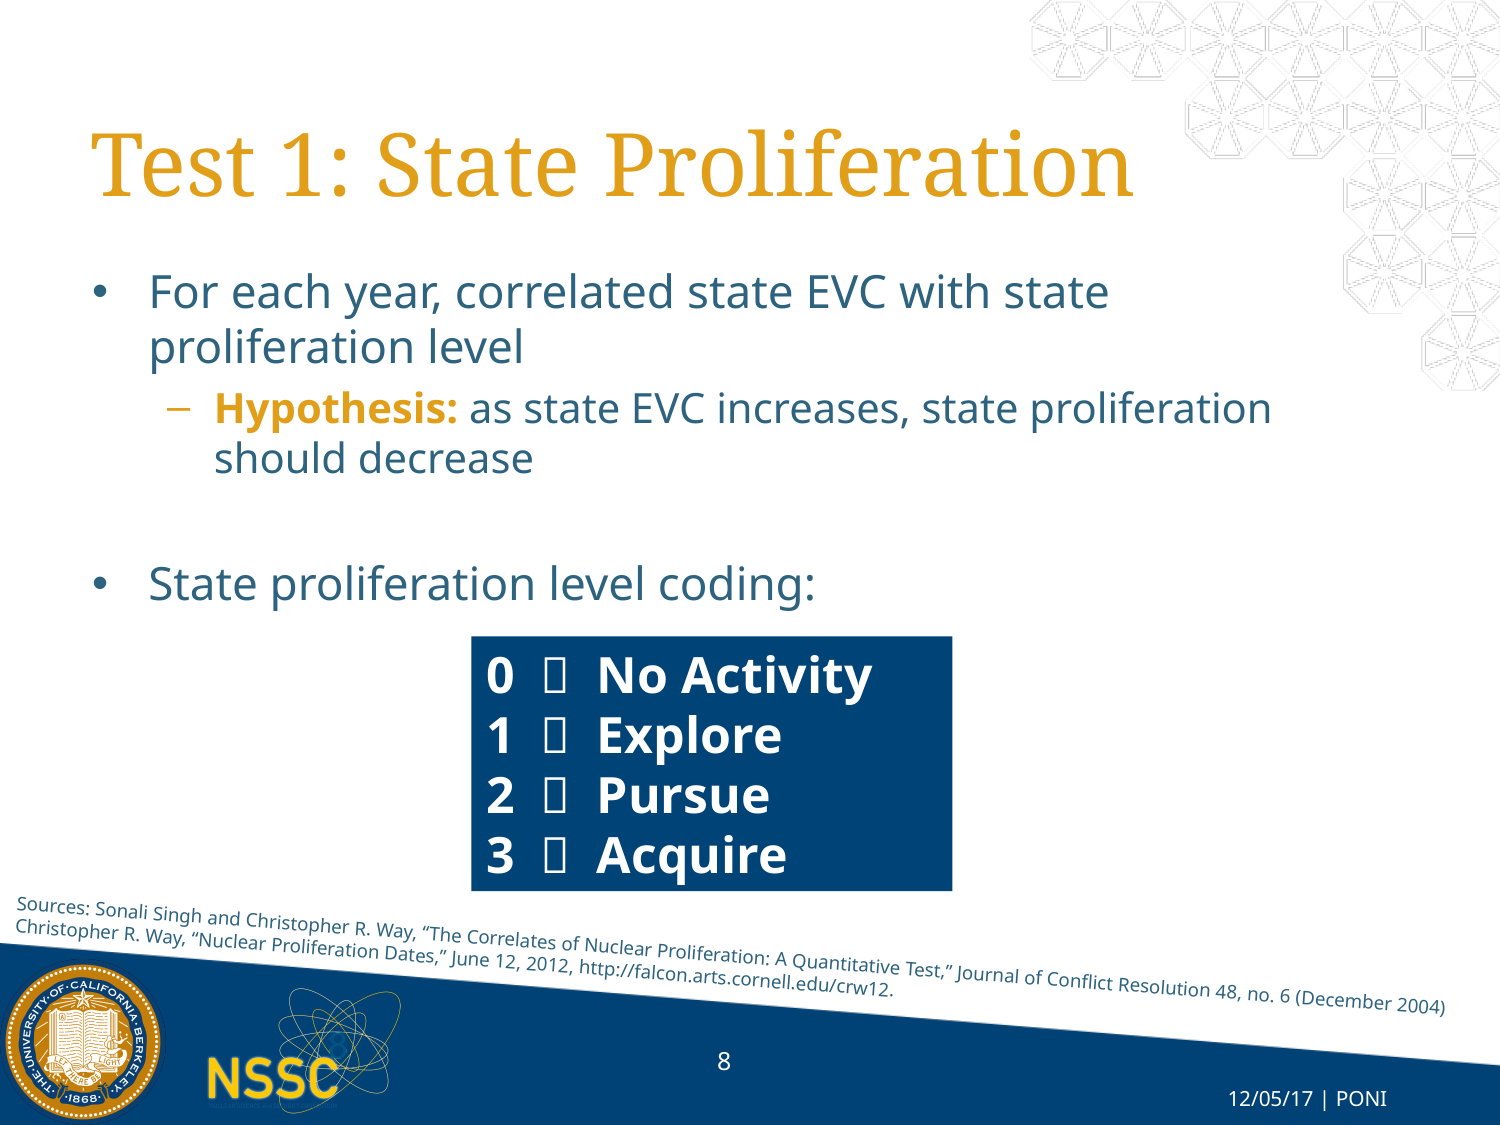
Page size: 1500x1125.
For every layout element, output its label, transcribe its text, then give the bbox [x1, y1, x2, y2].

title Test 1: State Proliferation [75, 66, 1349, 256]
text_box Sources: Sonali Singh and Christopher R. Way, “The Correlates of Nuclear Proliferation: A Quantitative Test,” Journal of Conflict Resolution 48, no. 6 (December 2004) Christopher R. Way, “Nuclear Proliferation Dates,” June 12, 2012, http://falcon.arts.cornell.edu/crw12. [0, 883, 1484, 1054]
picture [198, 987, 407, 1123]
list For each year, correlated state EVC with state proliferation level Hypothesis: as state EVC increases, state proliferation should decrease State proliferation level coding: [77, 255, 1347, 925]
text_box 0  No Activity 1  Explore 2  Pursue 3  Acquire [471, 636, 953, 892]
picture [0, 959, 166, 1125]
